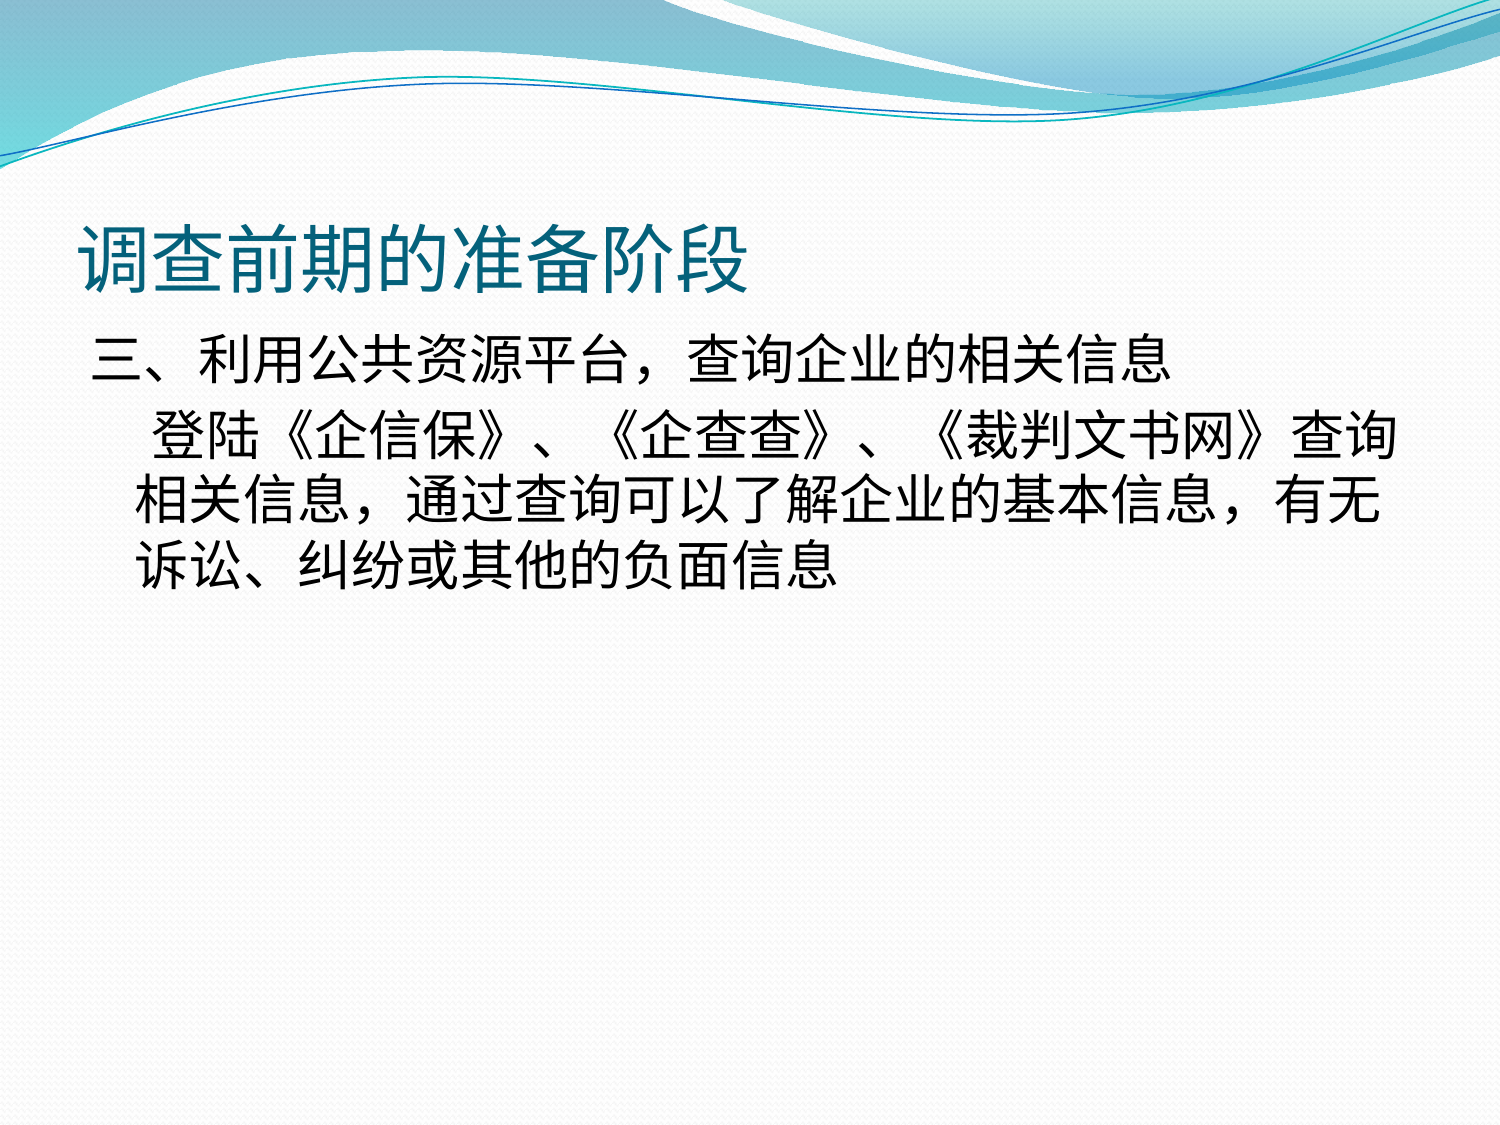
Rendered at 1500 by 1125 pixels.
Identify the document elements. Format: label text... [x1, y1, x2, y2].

list 三、利用公共资源平台，查询企业的相关信息 登陆《企信保》、《企查查》、《裁判文书网》查询相关信息，通过查询可以了解企业的基本信息，有无诉讼、纠纷或其他的负面信息 [75, 317, 1425, 1038]
title 调查前期的准备阶段 [75, 115, 1425, 303]
